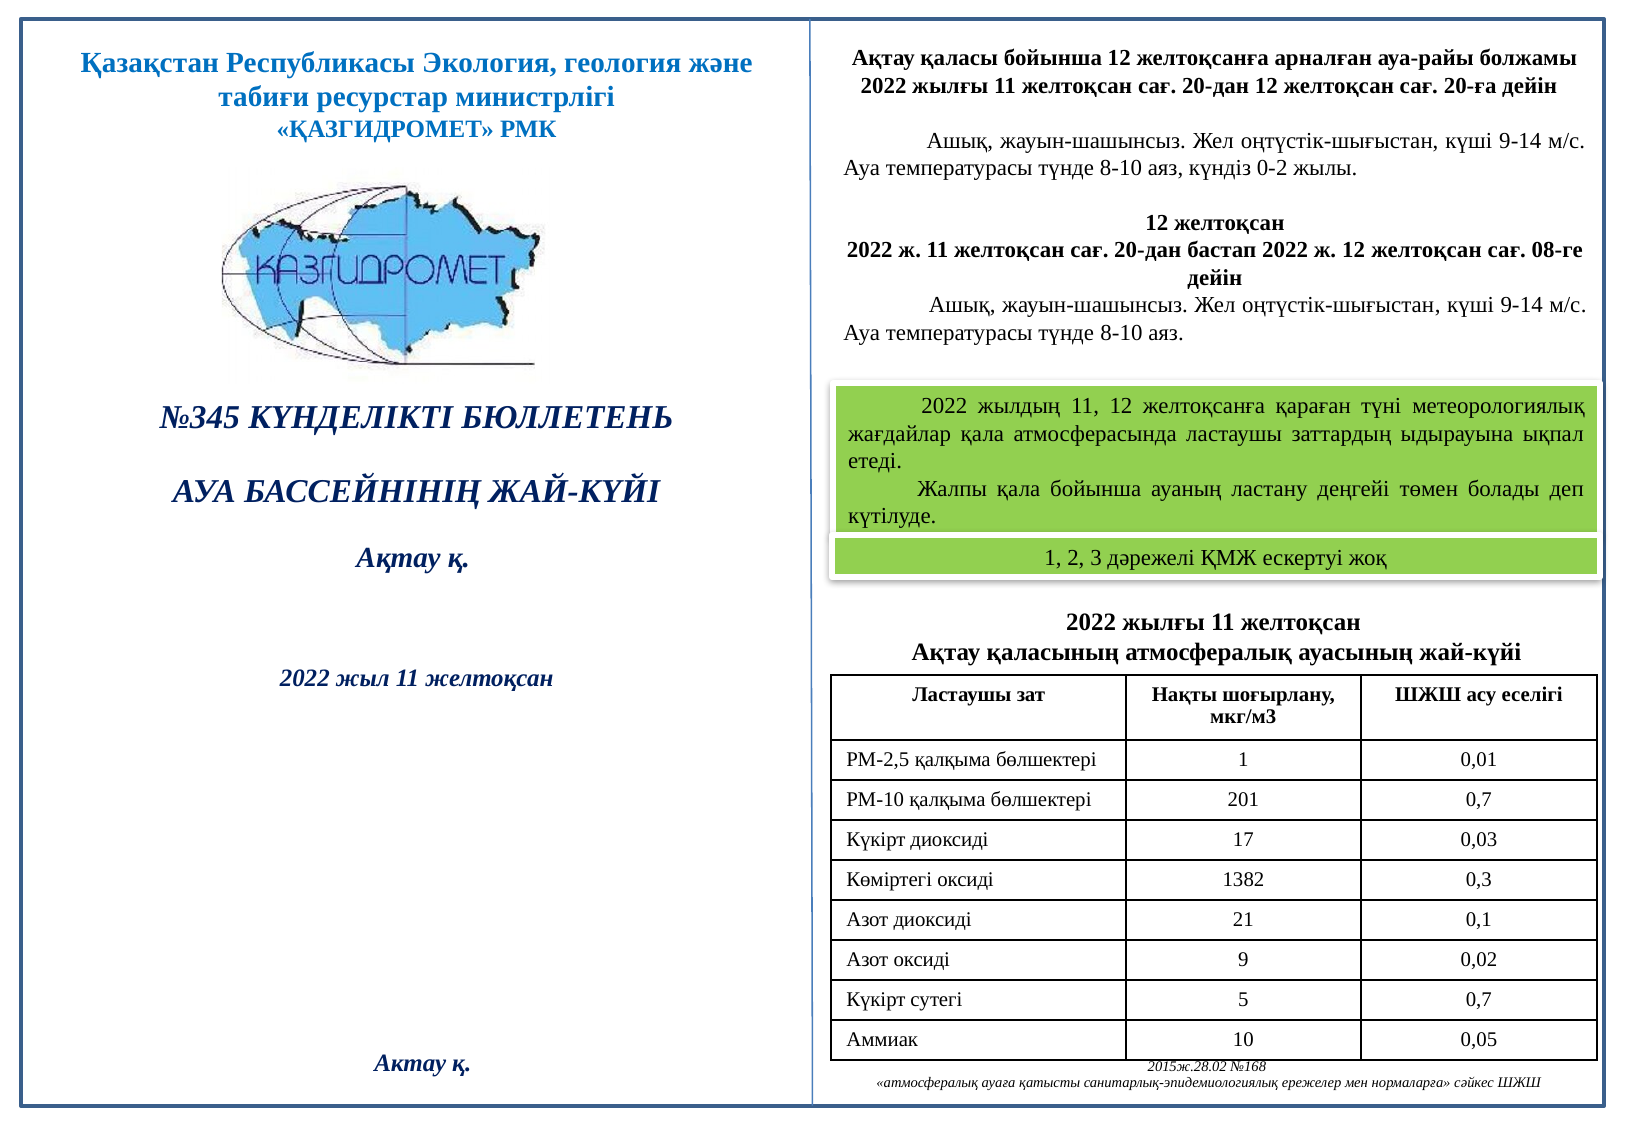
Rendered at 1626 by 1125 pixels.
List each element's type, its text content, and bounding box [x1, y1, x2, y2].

table_cell 17 [1127, 821, 1360, 859]
text_box 2022 жылғы 11 желтоқсан Ақтау қаласының атмосфералық ауасының жай-күйі [818, 598, 1610, 674]
table_cell Көміртегі оксиді [832, 861, 1125, 899]
table_cell 0,05 [1362, 1021, 1596, 1059]
table_cell Азот оксиді [832, 941, 1125, 979]
table_cell 0,1 [1362, 901, 1596, 939]
text_box 1, 2, 3 дәрежелі ҚМЖ ескертуі жоқ [829, 532, 1603, 580]
table_cell 9 [1127, 941, 1360, 979]
table_header 2015ж.28.02 №168 «атмосфералық ауаға қатысты санитарлық-эпидемиологиялық ережелер мен нормаларға» сәйкес ШЖШ [817, 1059, 1601, 1102]
table_header Нақты шоғырлану, мкг/м3 [1127, 676, 1360, 739]
table_cell 1 [1127, 741, 1360, 779]
table_cell 0,3 [1362, 861, 1596, 899]
table_cell 0,7 [1362, 981, 1596, 1019]
table_header №345 КҮНДЕЛІКТІ БЮЛЛЕТЕНЬ АУА БАССЕЙНІНІҢ ЖАЙ-КҮЙІ Ақтау қ. 2022 жыл 11 желтоқсан [50, 399, 783, 716]
text_box [19, 17, 1606, 1108]
table_cell 0,01 [1362, 741, 1596, 779]
table_cell Аммиак [832, 1021, 1125, 1059]
table_cell 0,7 [1362, 781, 1596, 819]
table_header ШЖШ асу еселігі [1362, 676, 1596, 739]
text_box Қазақстан Республикасы Экология, геология және табиғи ресурстар министрлігі «ҚАЗГИДРОМЕТ» РМК [21, 35, 804, 150]
table_cell 0,02 [1362, 941, 1596, 979]
table_cell 201 [1127, 781, 1360, 819]
table_cell РМ-2,5 қалқыма бөлшектері [832, 741, 1125, 779]
picture [221, 167, 555, 384]
text_box 2022 жылдың 11, 12 желтоқсанға қараған түні метеорологиялық жағдайлар қала атмосферасында ластаушы заттардың ыдырауына ықпал етеді. Жалпы қала бойынша ауаның ластану деңгейі төмен болады деп күтілуде. [830, 380, 1603, 532]
table_cell 10 [1127, 1021, 1360, 1059]
table_cell 5 [1127, 981, 1360, 1019]
table_cell Күкірт сутегі [832, 981, 1125, 1019]
table_cell Азот диоксиді [832, 901, 1125, 939]
table_header Актау қ. [57, 1049, 789, 1106]
table_cell [816, 1102, 1601, 1123]
table_cell 21 [1127, 901, 1360, 939]
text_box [809, 18, 813, 1106]
table_cell 0,03 [1362, 821, 1596, 859]
text_box Ақтау қаласы бойынша 12 желтоқсанға арналған ауа-райы болжамы 2022 жылғы 11 желтоқсан сағ. 20-дан 12 желтоқсан сағ. 20-ға дейін Ашық, жауын-шашынсыз. Жел оңтүстік-шығыстан, күші 9-14 м/с. Ауа температурасы түнде 8-10 аяз, күндіз 0-2 жылы. 12 желтоқсан 2022 ж. 11 желтоқсан сағ. 20-дан бастап 2022 ж. 12 желтоқсан сағ. 08-ге дейін Ашық, жауын-шашынсыз. Жел оңтүстік-шығыстан, күші 9-14 м/с. Ауа температурасы түнде 8-10 аяз. [828, 35, 1602, 353]
table_cell РМ-10 қалқыма бөлшектері [832, 781, 1125, 819]
table_cell 1382 [1127, 861, 1360, 899]
table_cell Күкірт диоксиді [832, 821, 1125, 859]
table_header Ластаушы зат [832, 676, 1125, 739]
